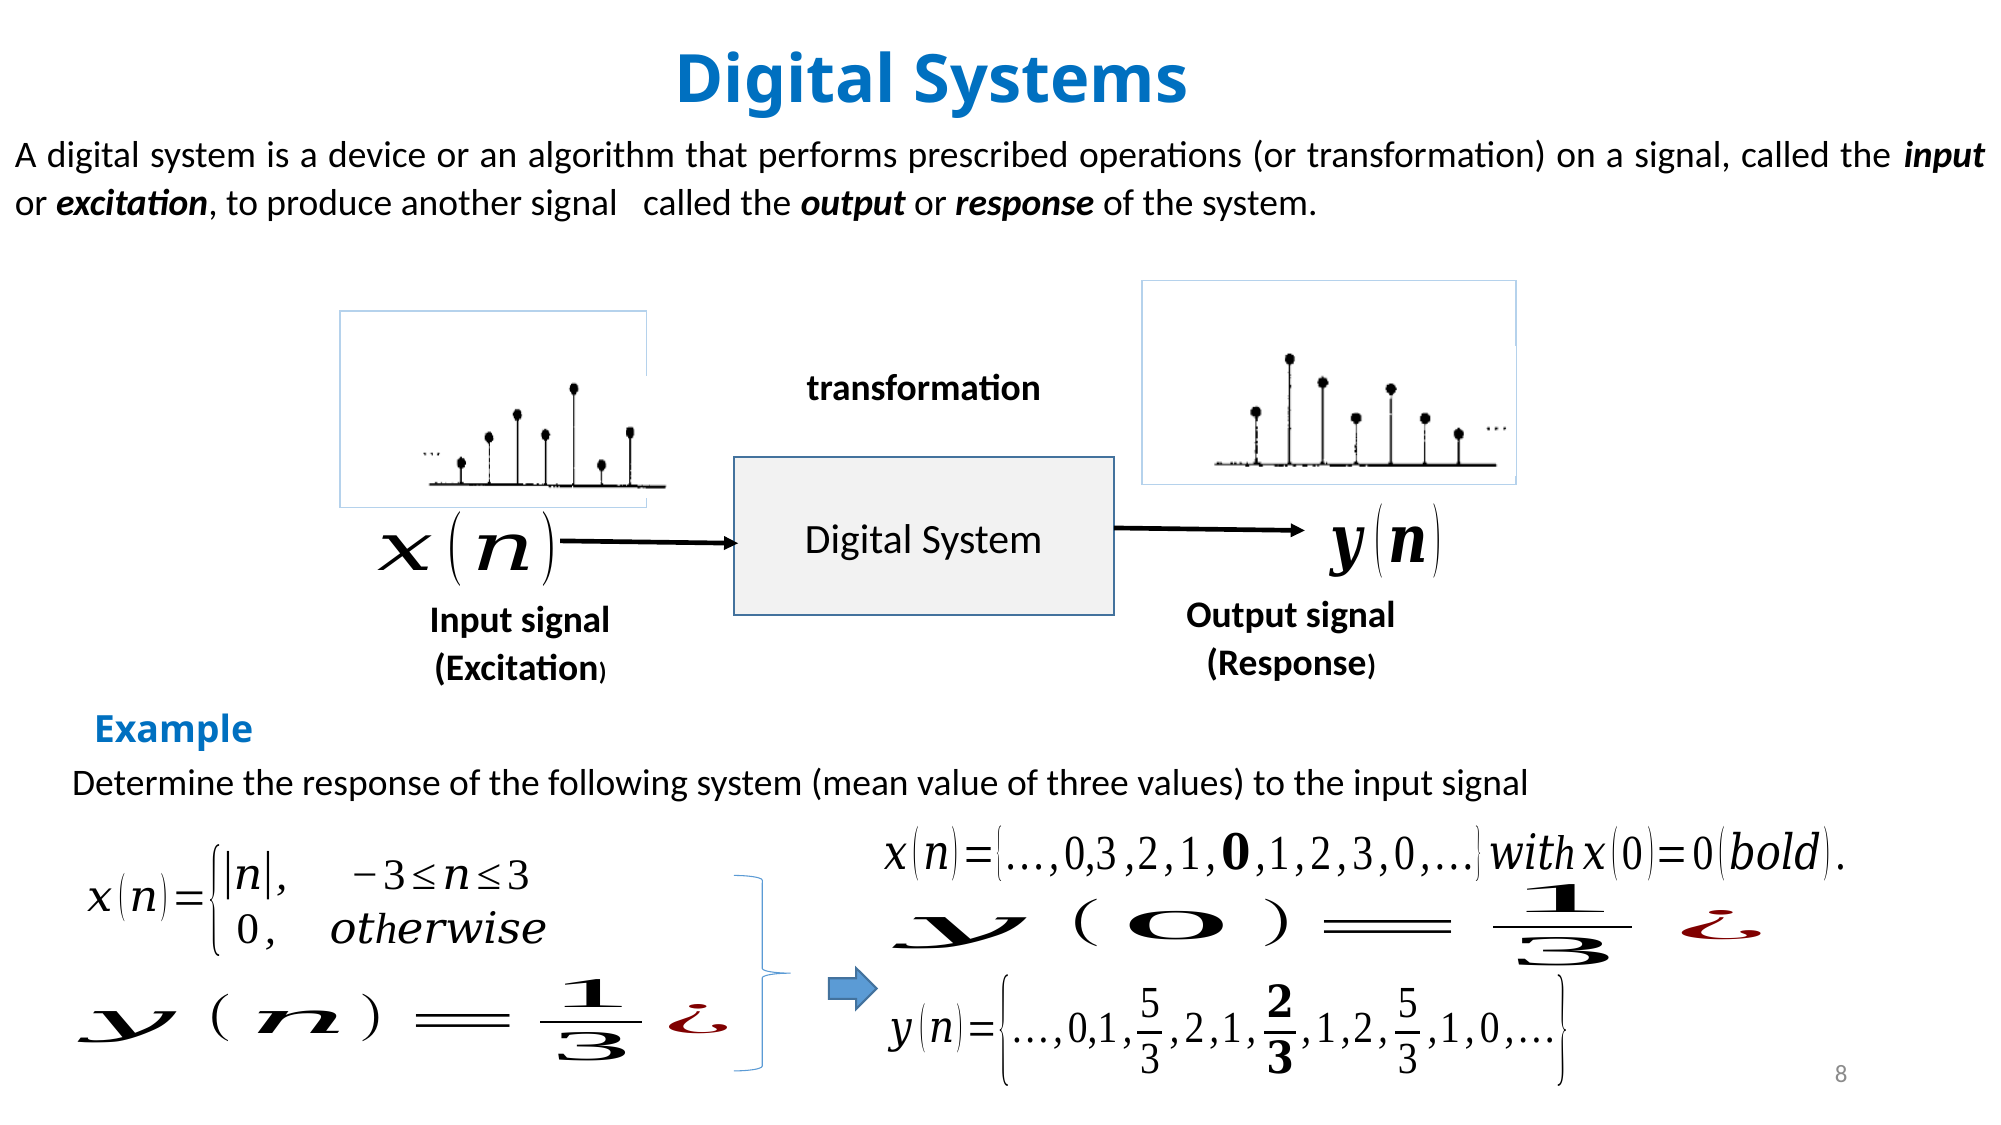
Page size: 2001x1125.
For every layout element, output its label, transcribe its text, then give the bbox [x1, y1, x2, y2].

picture [1202, 346, 1516, 476]
text_box [733, 874, 791, 1072]
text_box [339, 280, 1516, 698]
text_box Example [79, 697, 269, 747]
text_box Digital Systems [659, 22, 1204, 123]
picture [412, 376, 677, 498]
text_box Determine the response of the following system (mean value of three values) to the input signal [57, 747, 1945, 811]
slide_number 8 [1412, 1042, 1863, 1103]
text_box [827, 965, 879, 1012]
